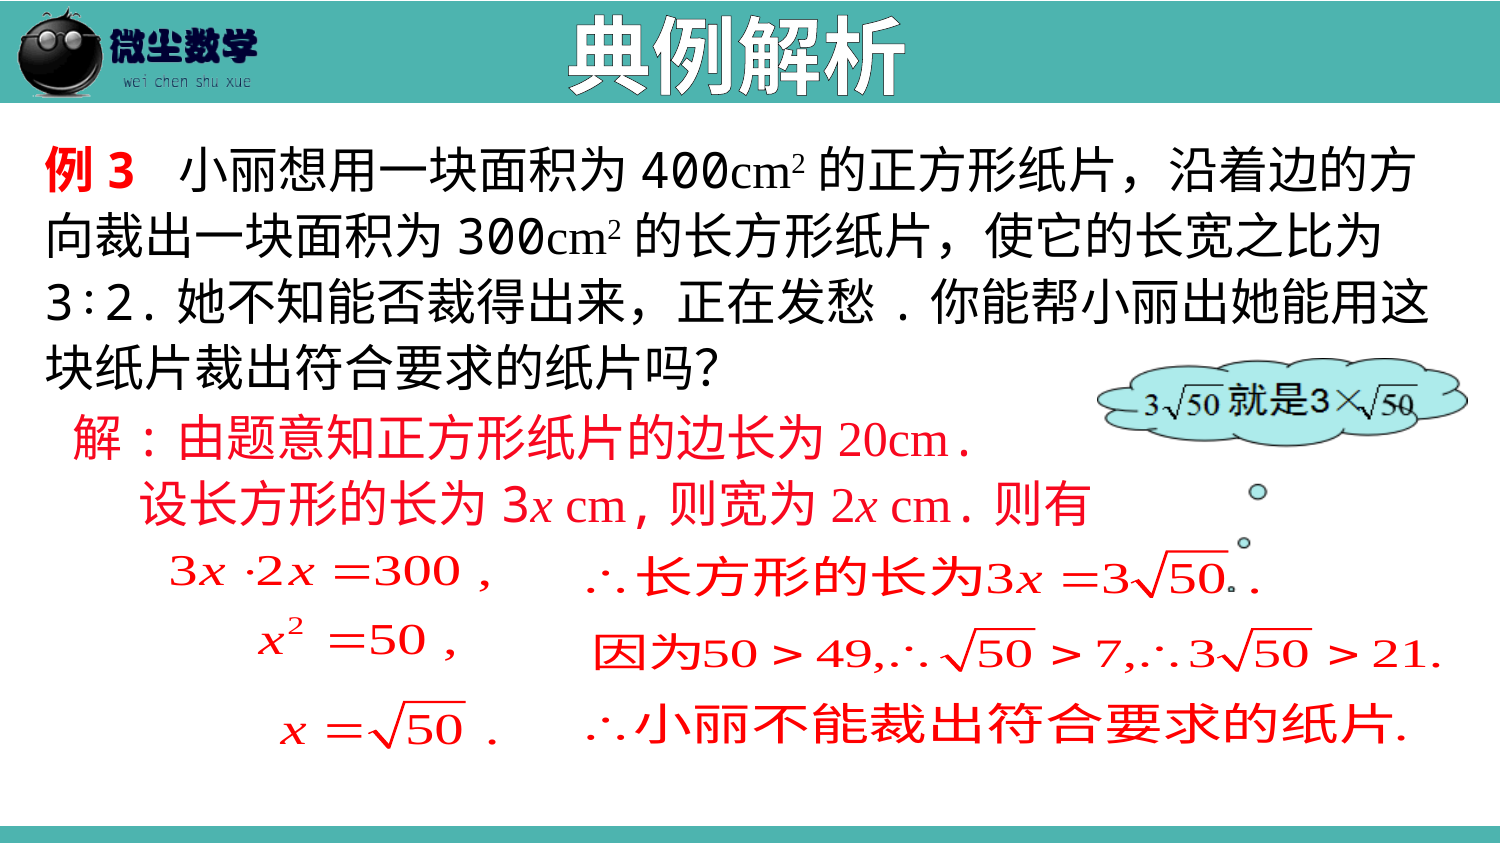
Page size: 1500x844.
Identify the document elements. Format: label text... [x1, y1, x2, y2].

text_box 例3 小丽想用一块面积为400cm2的正方形纸片，沿着边的方向裁出一块面积为300cm2的长方形纸片，使它的长宽之比为3∶2.她不知能否裁得出来，正在发愁.你能帮小丽出她能用这块纸片裁出符合要求的纸片吗？Z [29, 125, 1463, 405]
text_box 典例解析 [554, 0, 920, 111]
picture [0, 1, 1500, 843]
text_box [674, 374, 825, 399]
text_box 设长方形的长为3x cm,则宽为2x cm.则有 [123, 465, 1097, 541]
text_box 解:由题意知正方形纸片的边长为20cm. [57, 399, 1097, 474]
